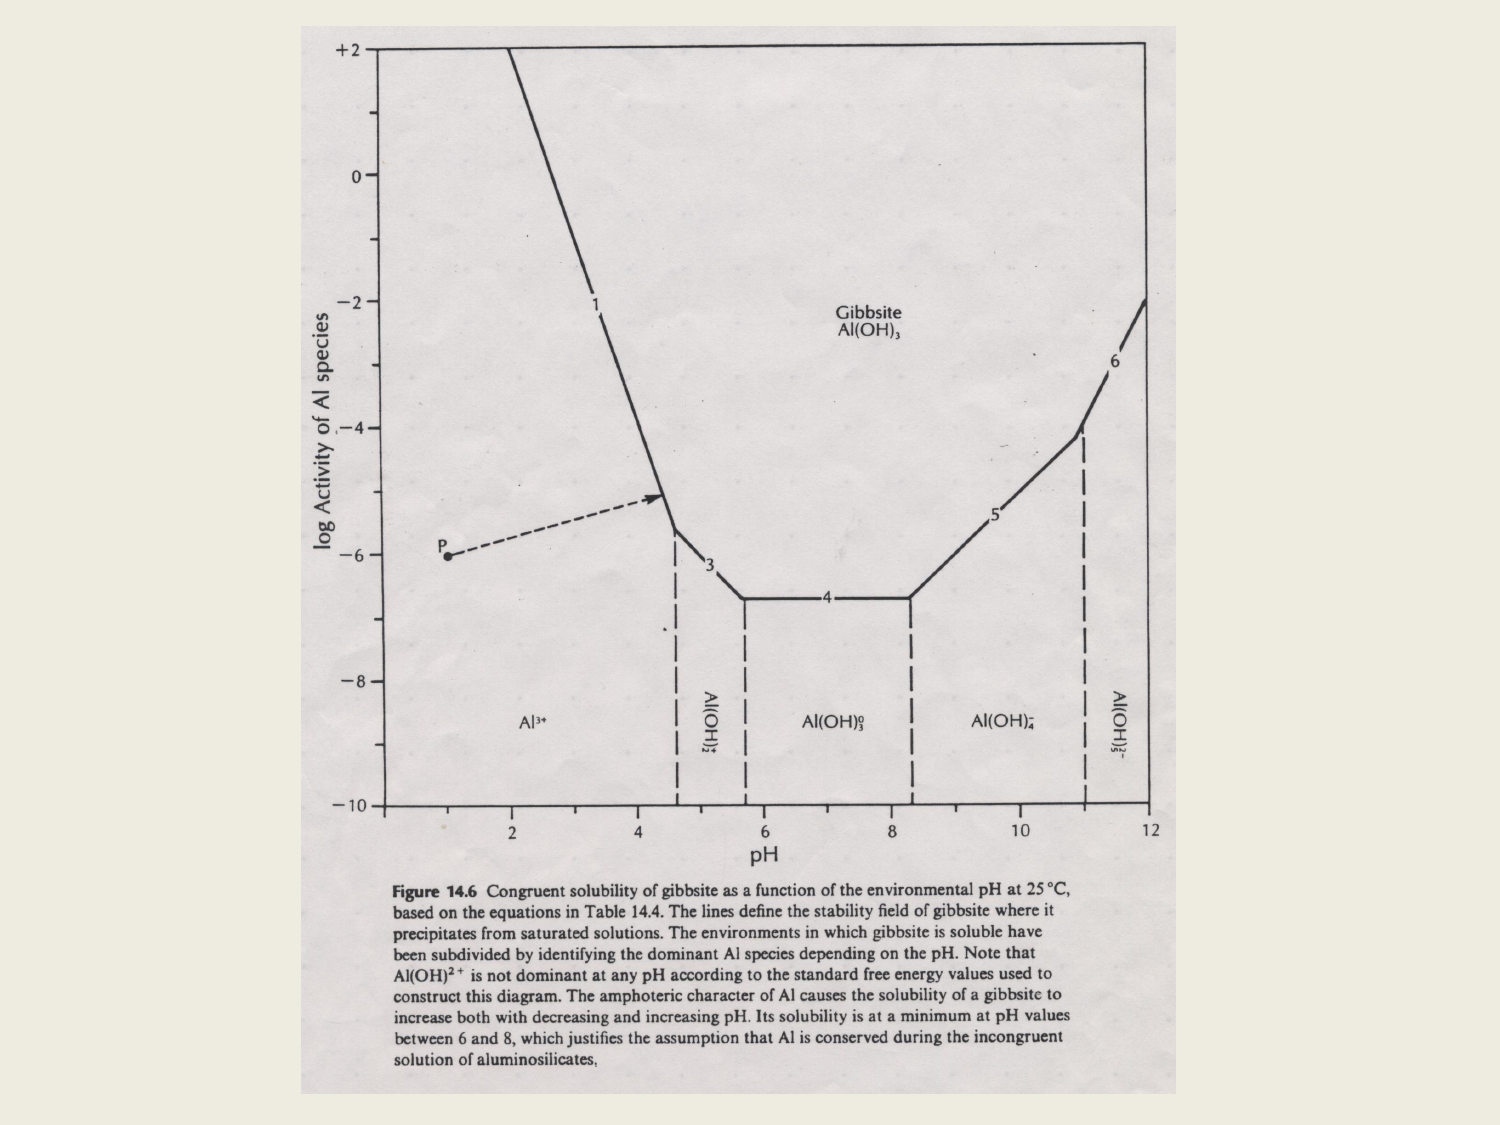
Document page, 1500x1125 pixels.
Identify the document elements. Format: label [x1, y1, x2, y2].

picture [300, 26, 1176, 1095]
